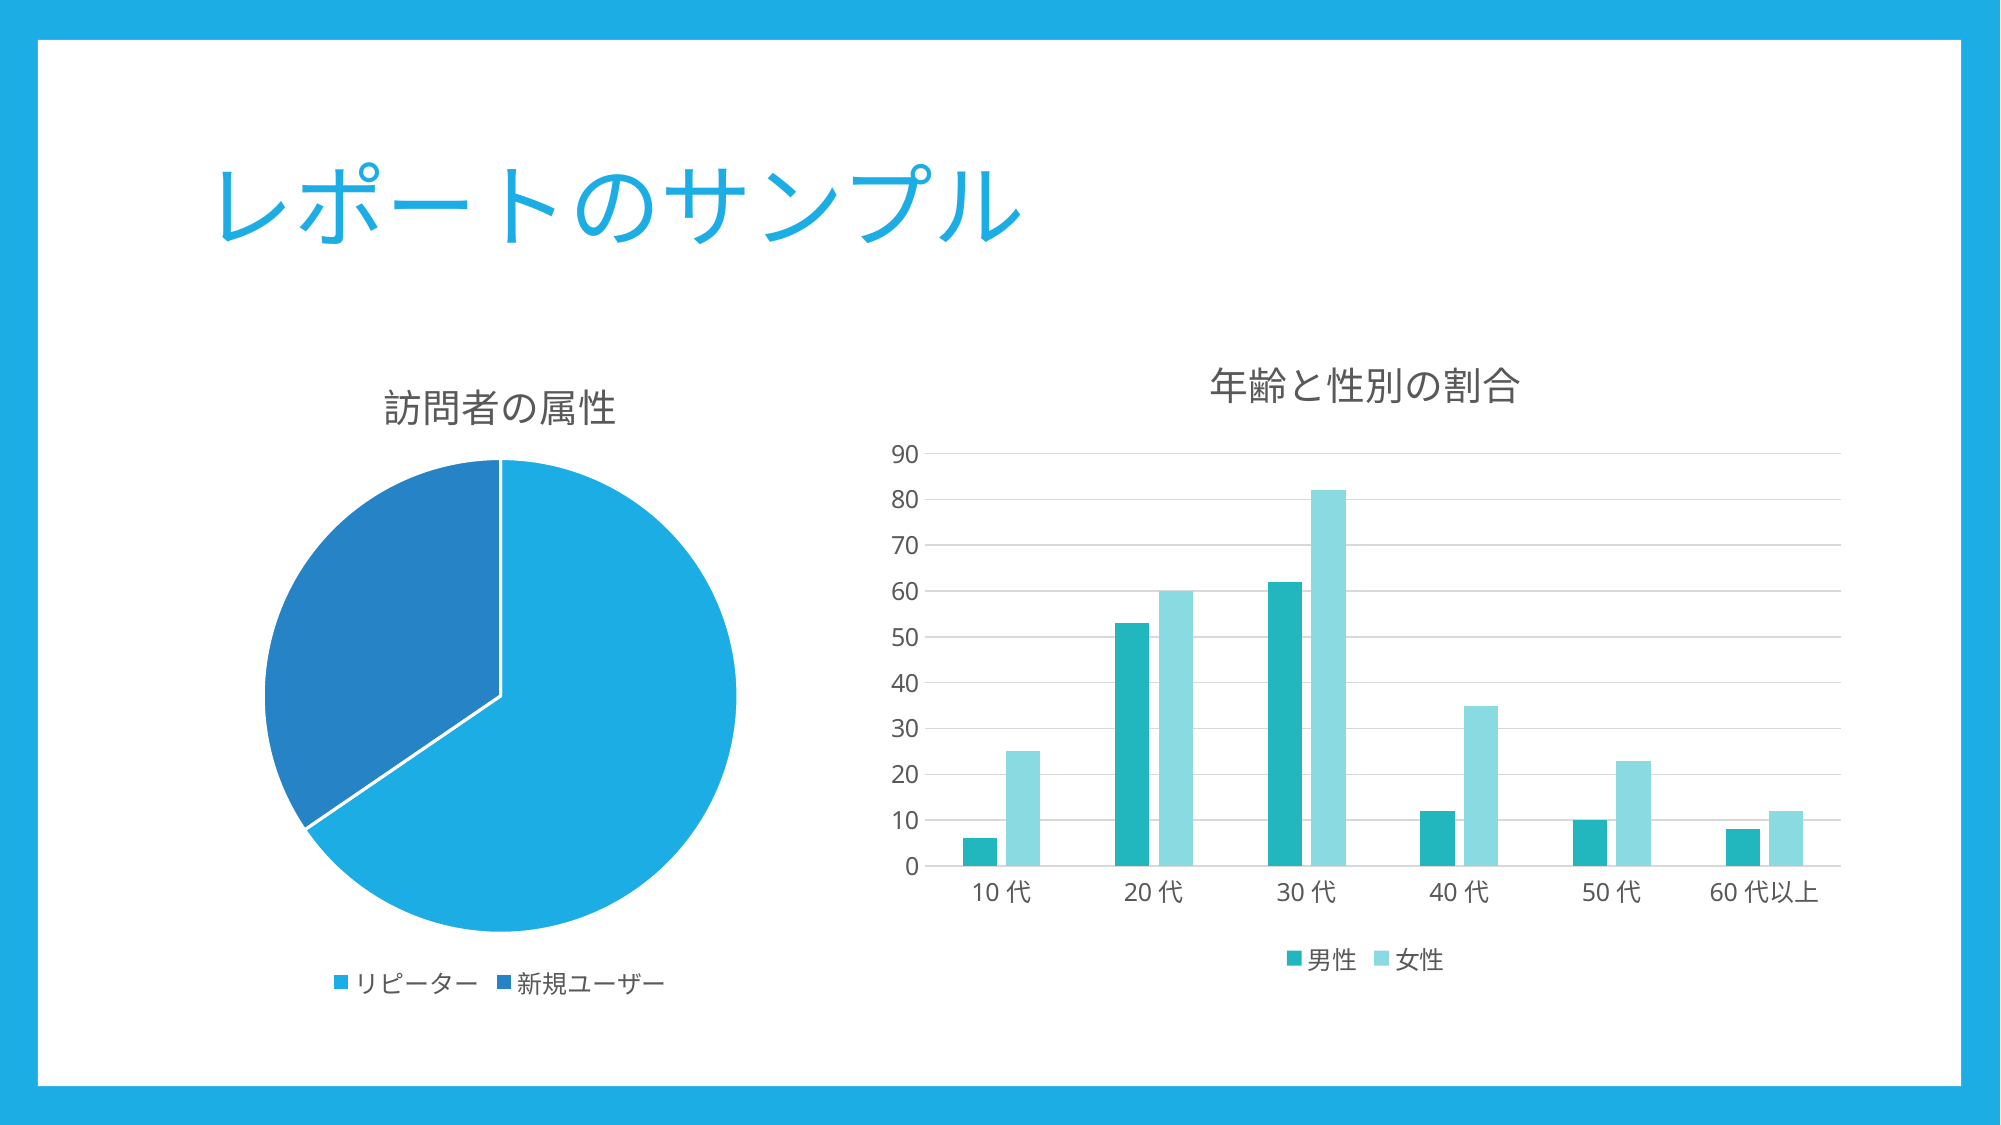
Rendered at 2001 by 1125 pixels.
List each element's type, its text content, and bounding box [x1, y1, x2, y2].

chart [129, 322, 1861, 1008]
title レポートのサンプル [187, 99, 1808, 323]
